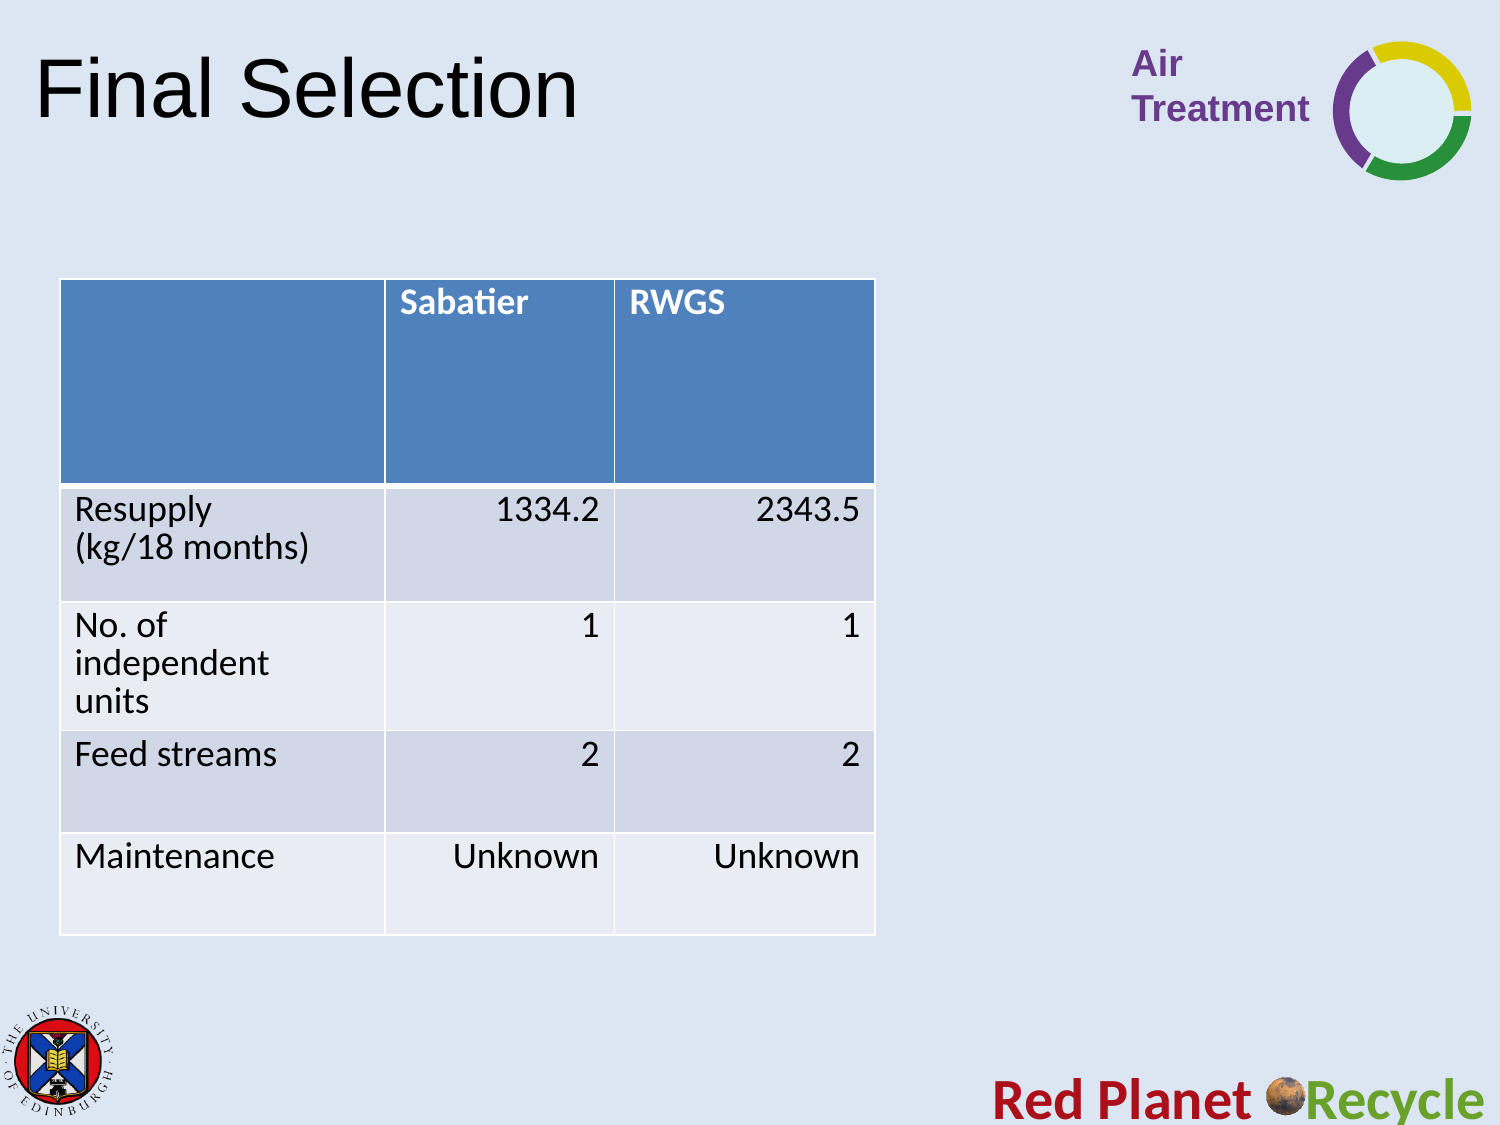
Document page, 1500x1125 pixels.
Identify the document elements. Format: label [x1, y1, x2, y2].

text_box [2, 1005, 1500, 1125]
text_box [1115, 30, 1482, 191]
list [0, 0, 1500, 1009]
